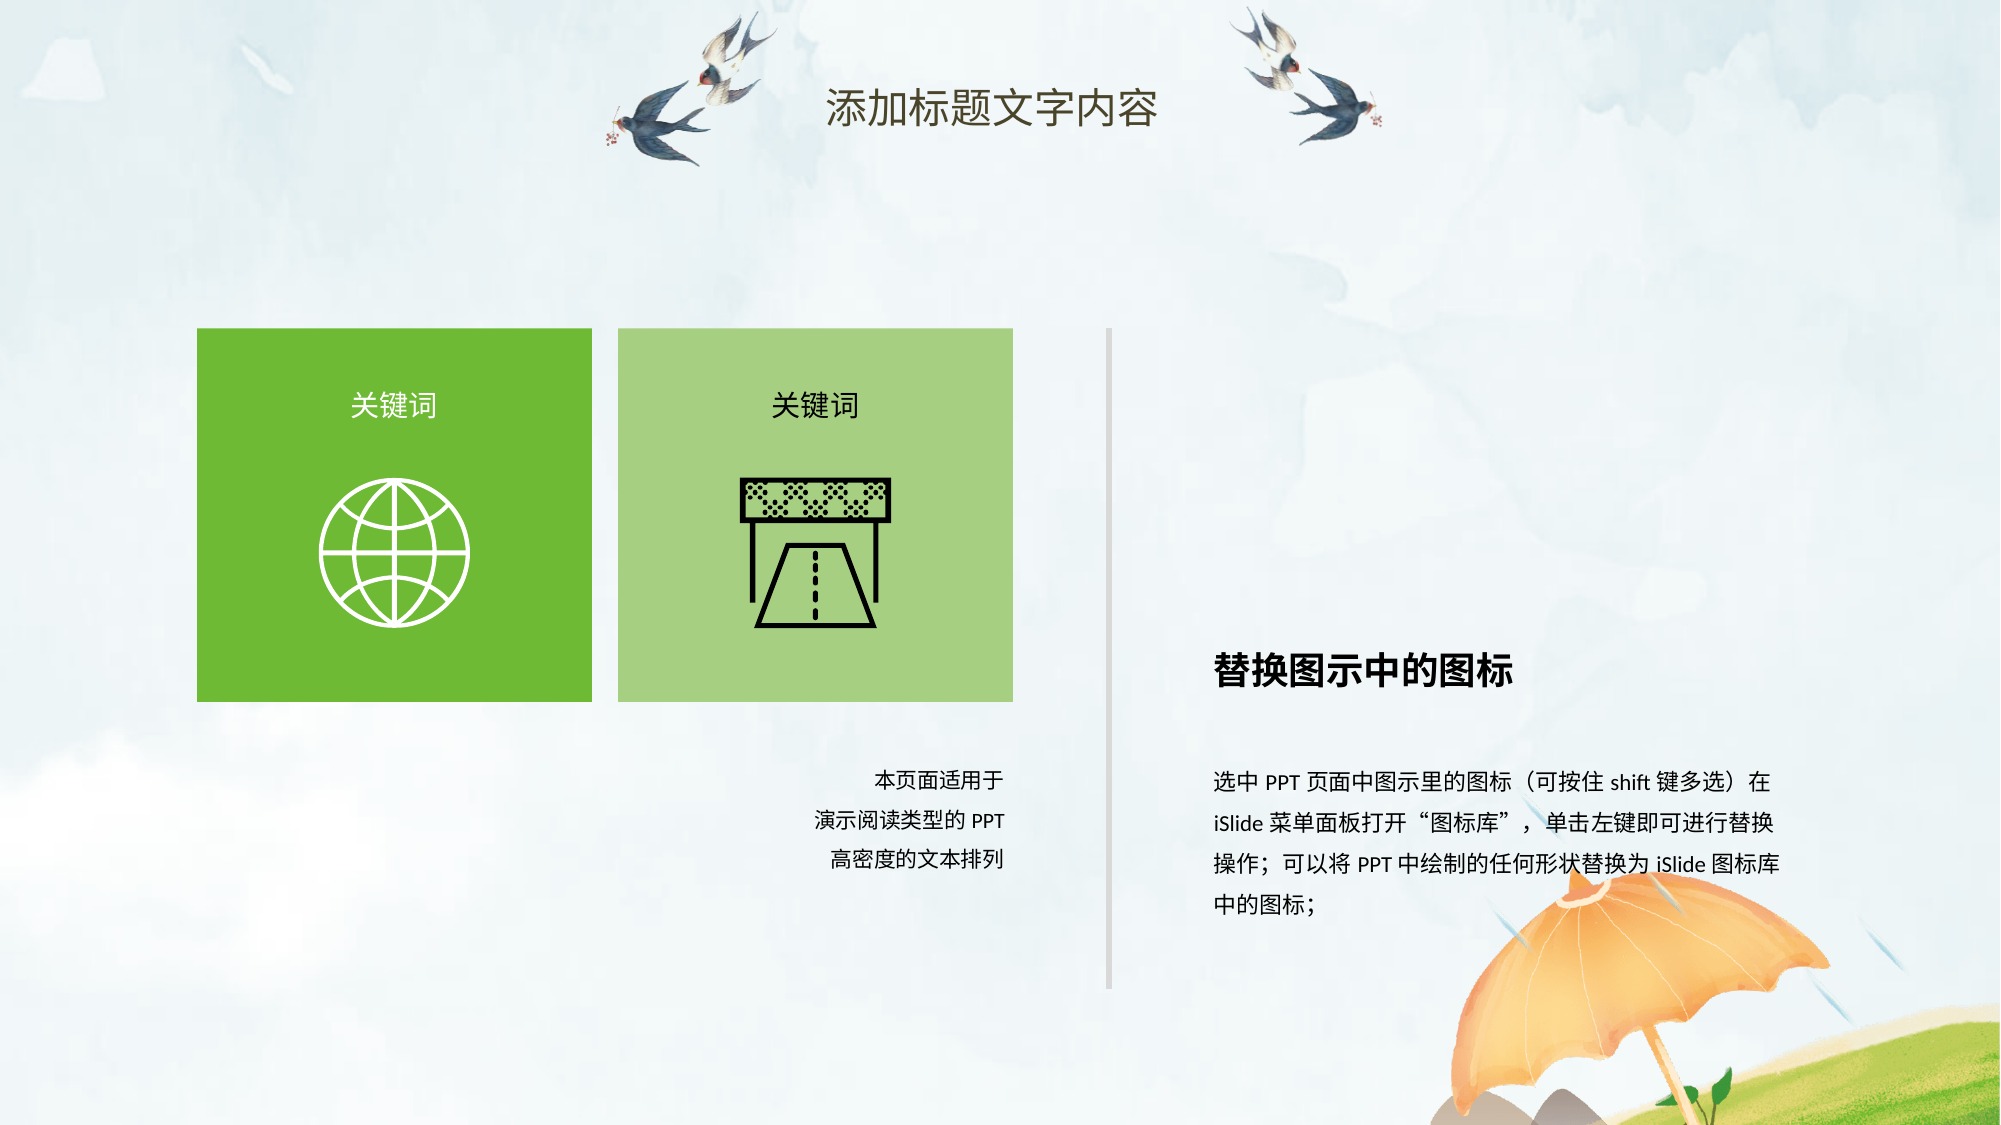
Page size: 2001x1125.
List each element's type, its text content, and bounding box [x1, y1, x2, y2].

picture [1213, 0, 1409, 163]
text_box 添加标题文字内容 [783, 49, 1202, 140]
picture [576, 3, 796, 186]
picture [1430, 787, 2000, 1125]
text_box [197, 328, 1803, 990]
